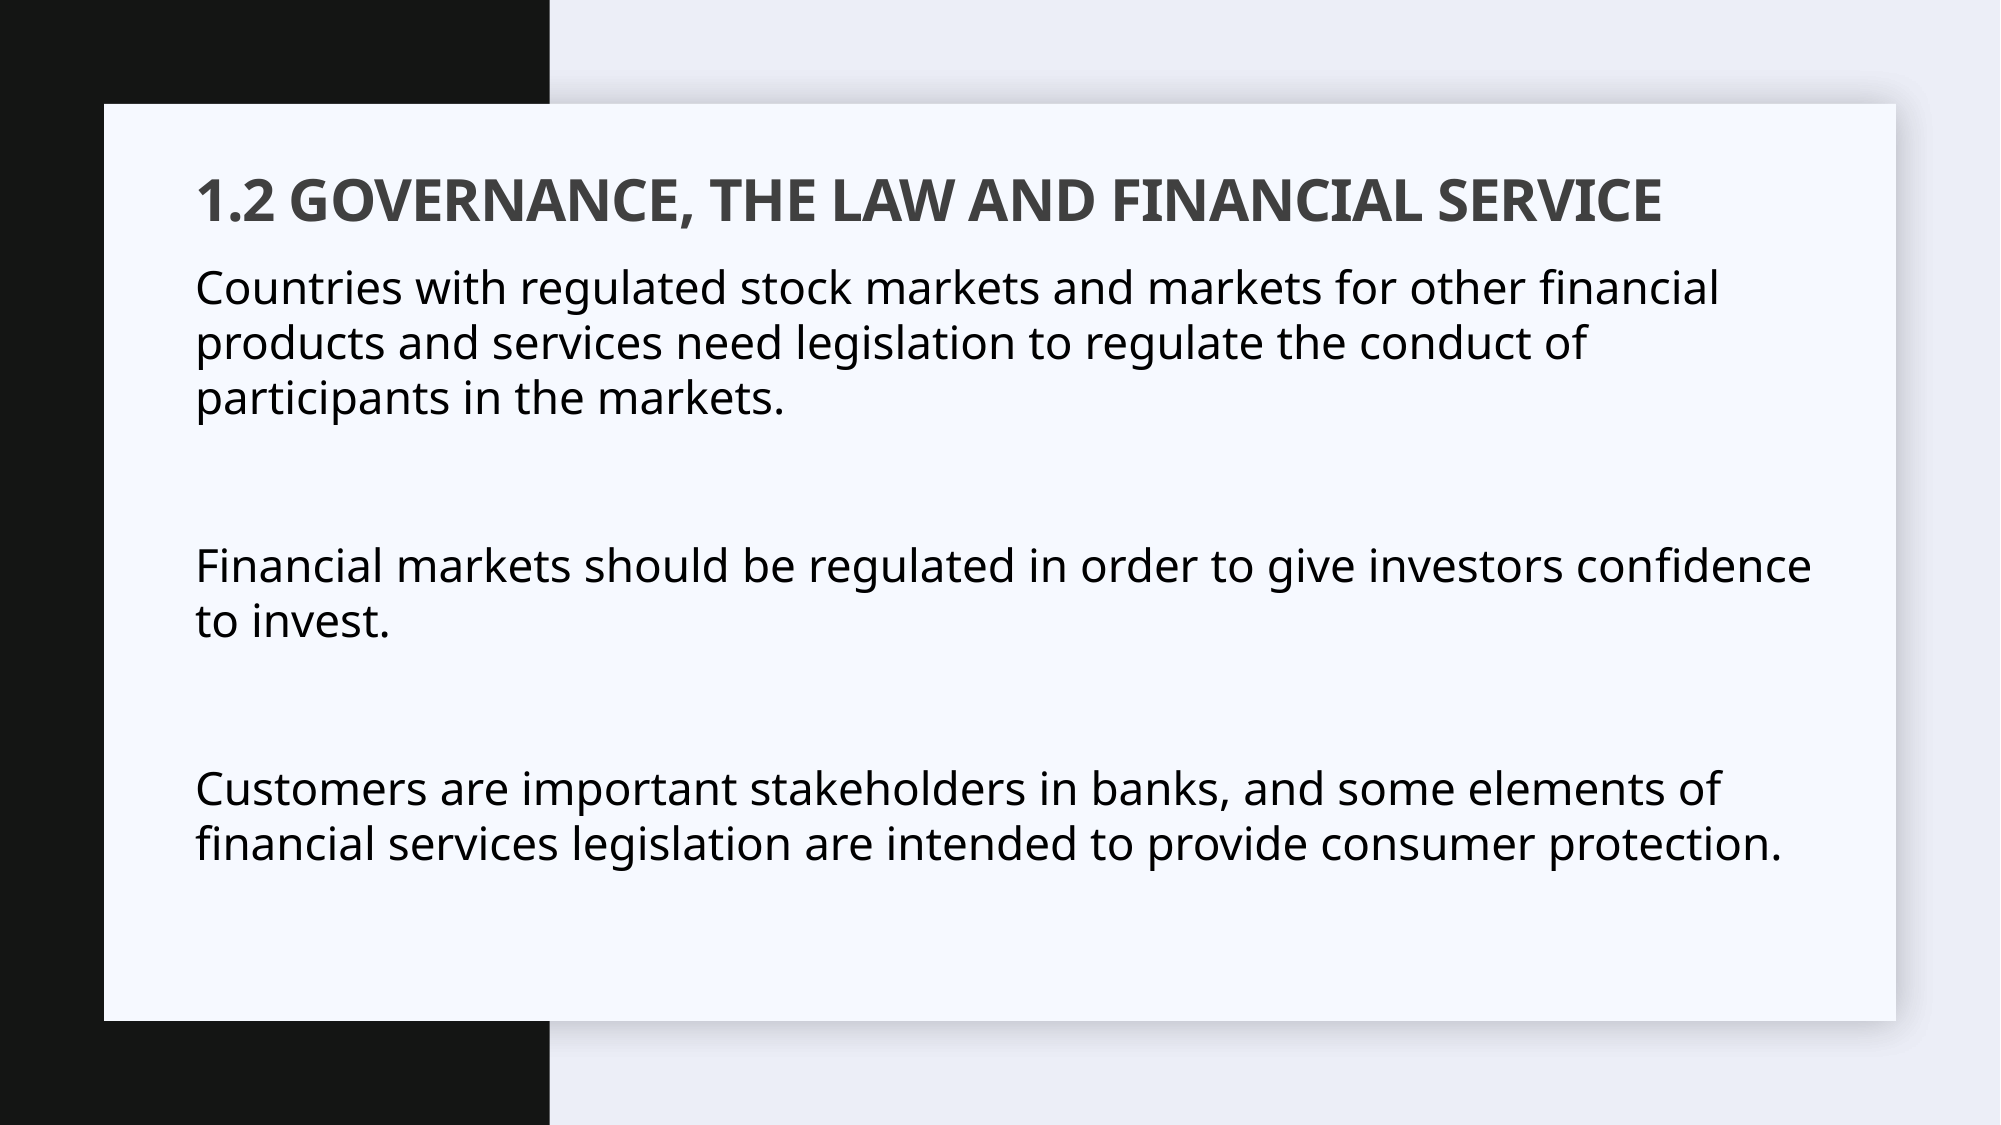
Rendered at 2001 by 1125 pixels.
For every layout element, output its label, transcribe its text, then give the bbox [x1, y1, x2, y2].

title 1.2 Governance, the law and ﬁnancial services [180, 154, 1830, 251]
list Countries with regulated stock markets and markets for other ﬁnancial products and services need legislation to regulate the conduct of participants in the markets. Financial markets should be regulated in order to give investors conﬁdence to invest. Customers are important stakeholders in banks, and some elements of ﬁnancial services legislation are intended to provide consumer protection. [180, 251, 1830, 963]
